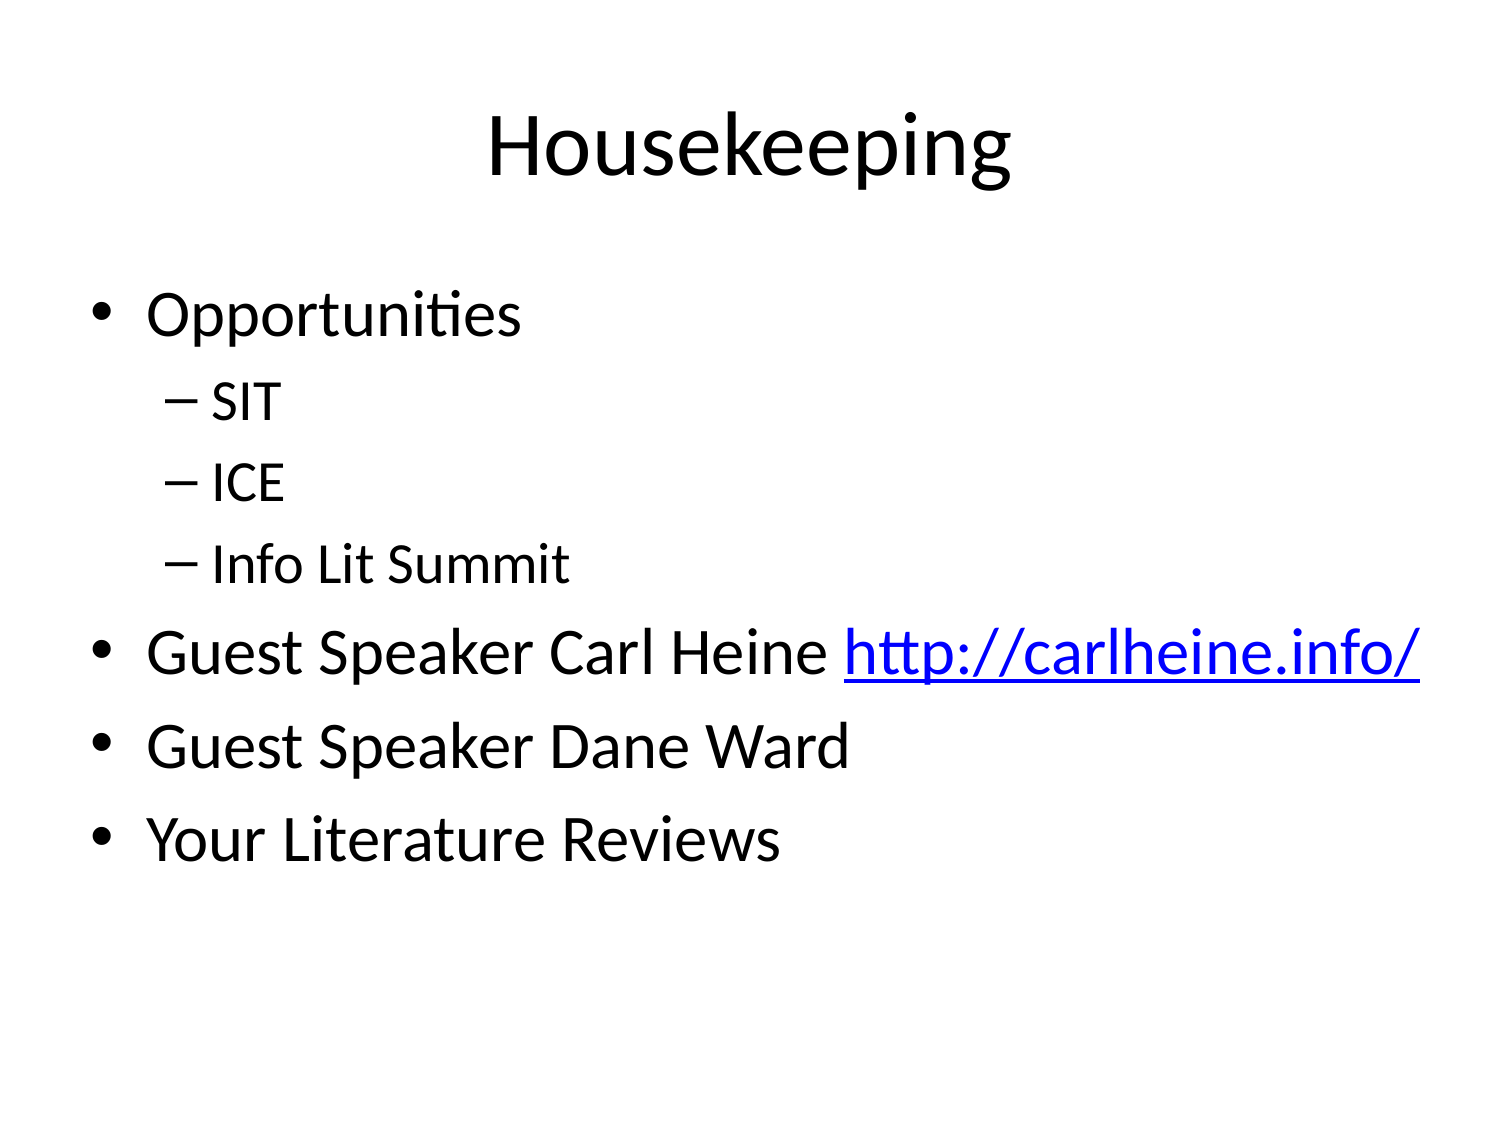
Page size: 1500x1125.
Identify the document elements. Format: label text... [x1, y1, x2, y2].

title Housekeeping [75, 45, 1425, 233]
list Opportunities SIT ICE Info Lit Summit Guest Speaker Carl Heine http://carlheine.info/ Guest Speaker Dane Ward Your Literature Reviews [75, 262, 1463, 1005]
